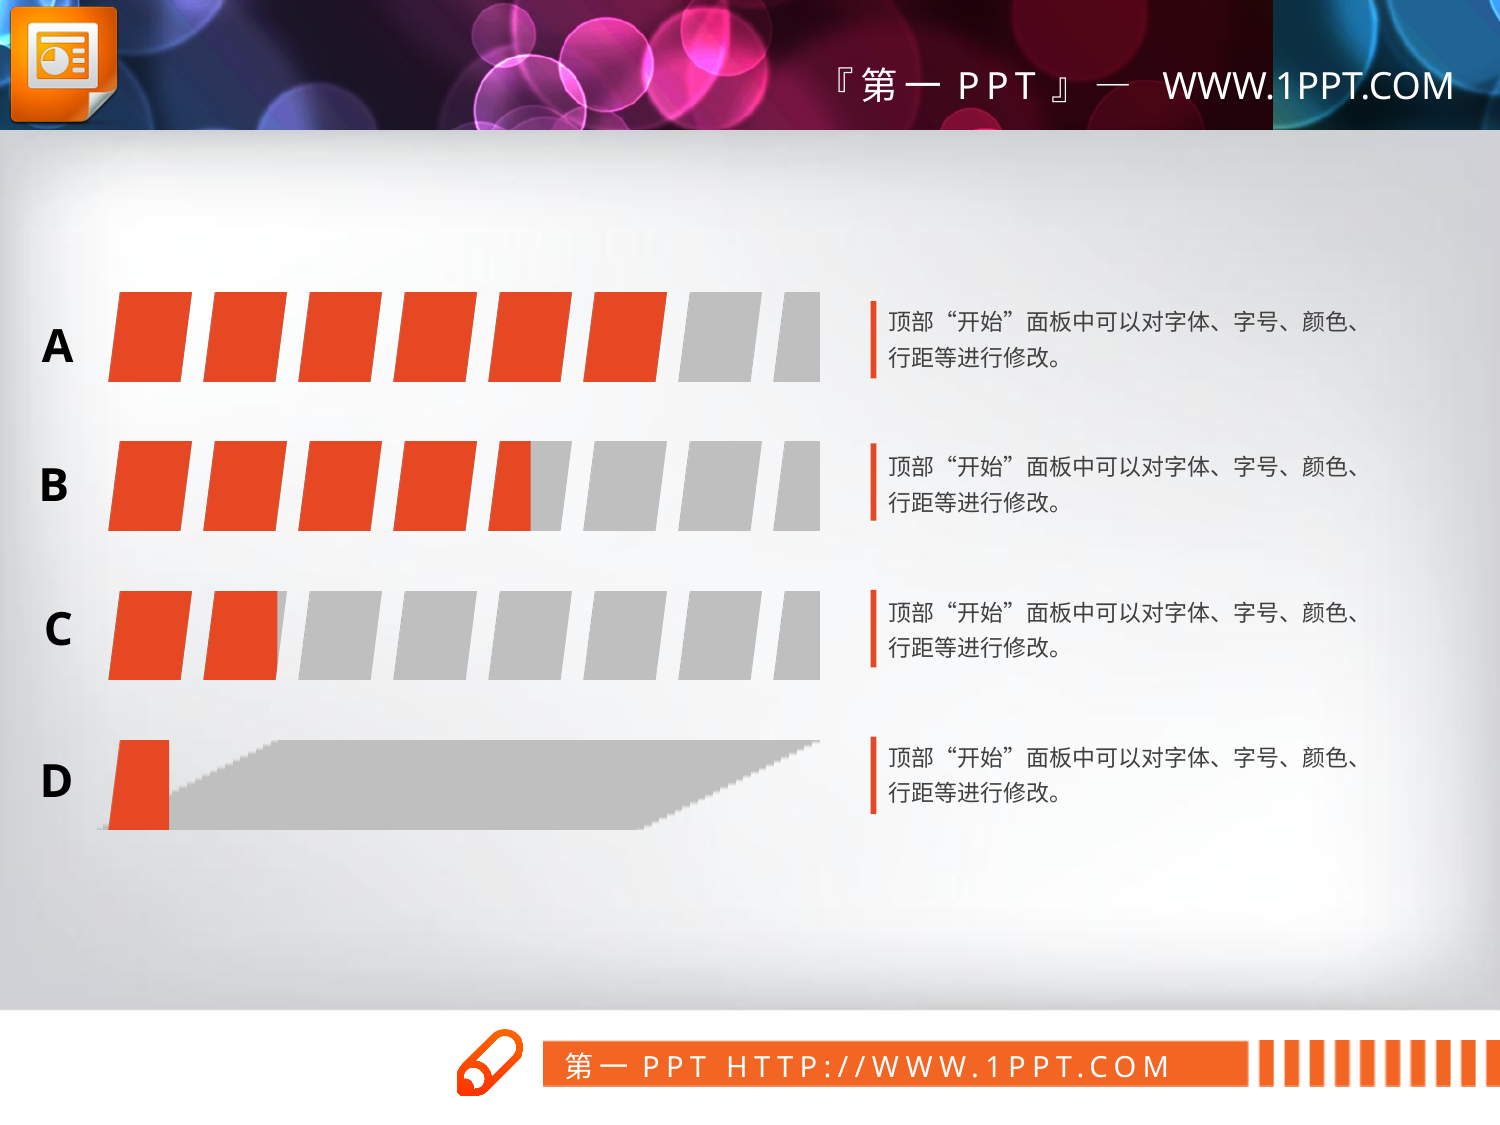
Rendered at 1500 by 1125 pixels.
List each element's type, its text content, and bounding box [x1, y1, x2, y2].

text_box 顶部“开始”面板中可以对字体、字号、颜色、 行距等进行修改。 [988, 729, 1474, 813]
text_box C [31, 594, 73, 661]
text_box B [26, 449, 73, 517]
picture [0, 0, 1500, 1012]
text_box 顶部“开始”面板中可以对字体、字号、颜色、 行距等进行修改。 [988, 583, 1474, 668]
chart [78, 249, 983, 873]
text_box A [29, 310, 73, 378]
text_box 顶部“开始”面板中可以对字体、字号、颜色、 行距等进行修改。 [988, 293, 1474, 377]
picture [543, 1040, 1500, 1087]
text_box 顶部“开始”面板中可以对字体、字号、颜色、 行距等进行修改。 [988, 438, 1474, 522]
text_box D [27, 745, 73, 813]
